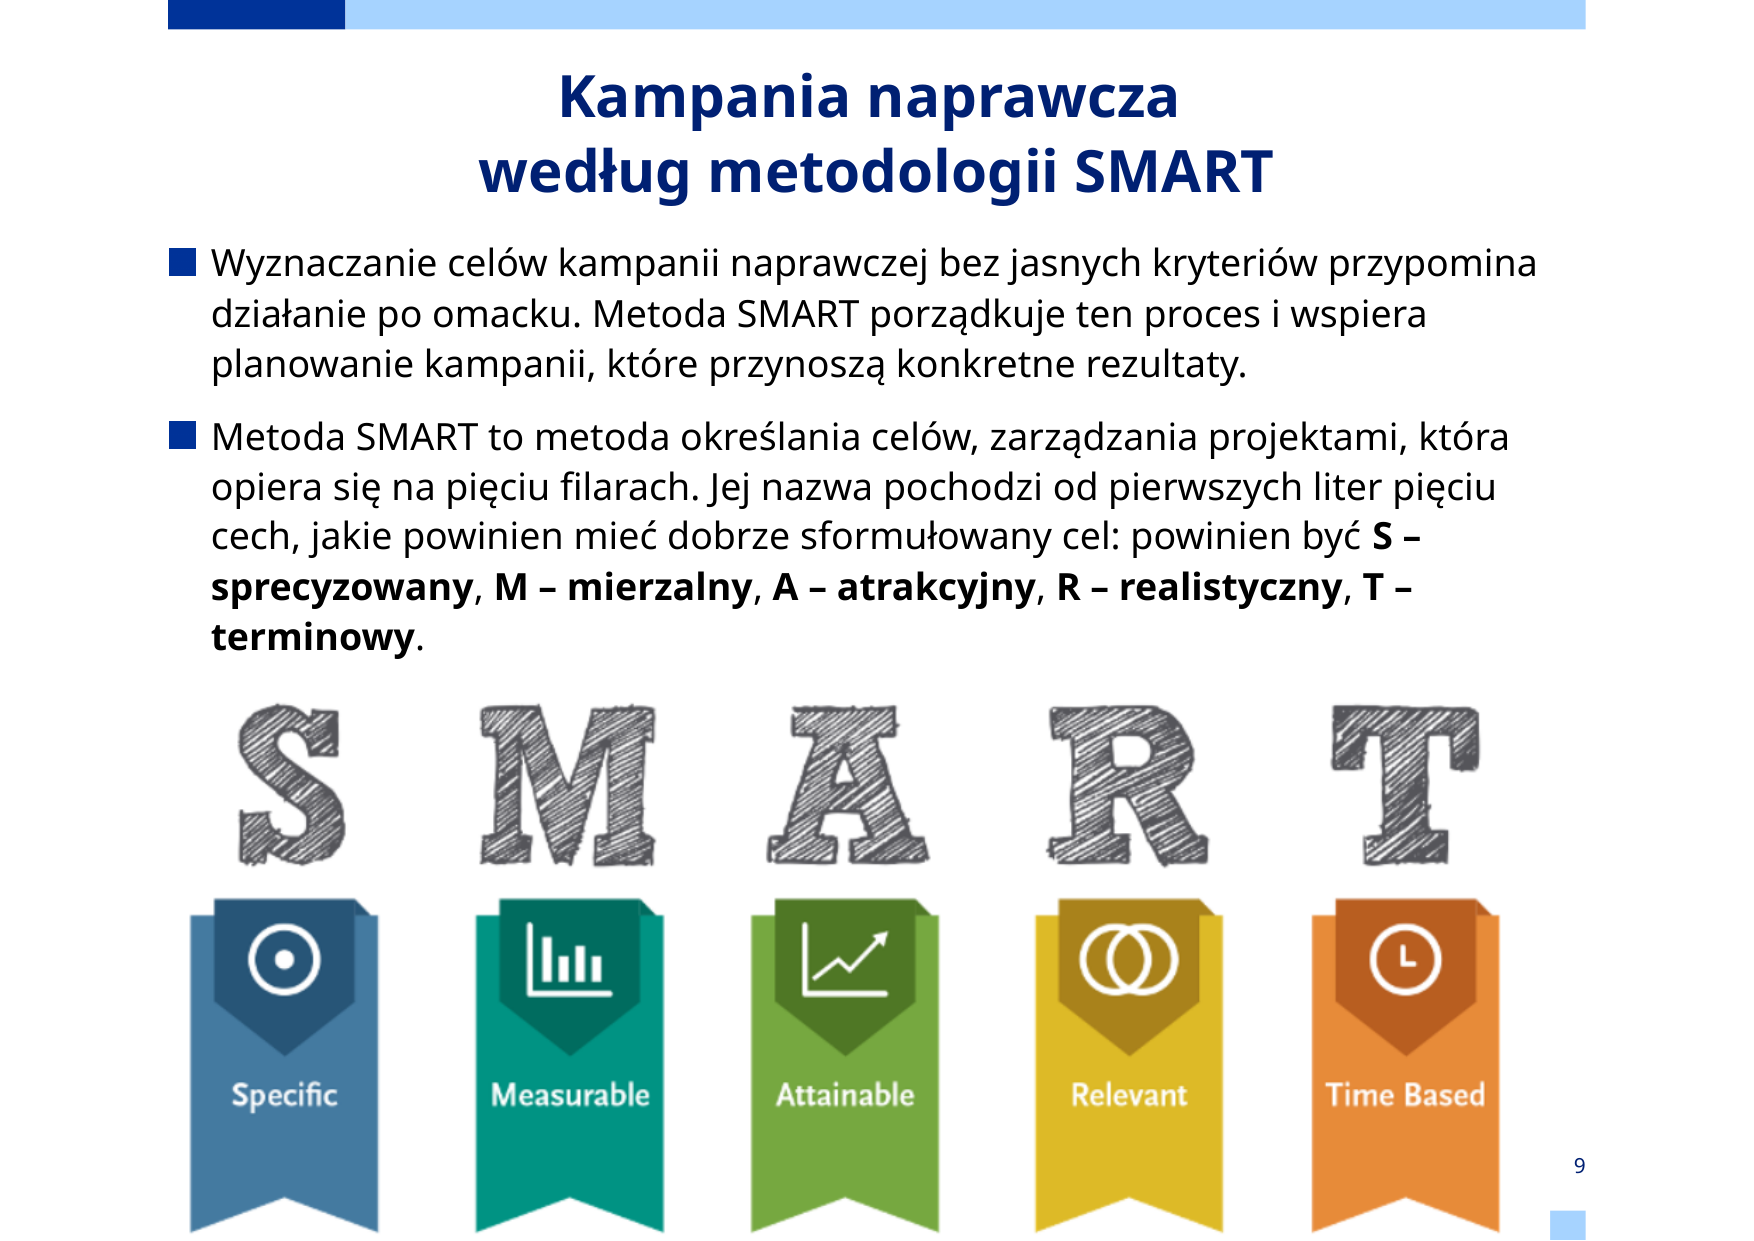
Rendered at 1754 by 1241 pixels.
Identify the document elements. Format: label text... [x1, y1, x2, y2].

list Wyznaczanie celów kampanii naprawczej bez jasnych kryteriów przypomina działanie po omacku. Metoda SMART porządkuje ten proces i wspiera planowanie kampanii, które przynoszą konkretne rezultaty. Metoda SMART to metoda określania celów, zarządzania projektami, która opiera się na pięciu filarach. Jej nazwa pochodzi od pierwszych liter pięciu cech, jakie powinien mieć dobrze sformułowany cel: powinien być S – sprecyzowany, M – mierzalny, A – atrakcyjny, R – realistyczny, T – terminowy. [169, 234, 1587, 1003]
slide_number 9 [1551, 1151, 1586, 1182]
title Kampania naprawcza według metodologii SMART [168, 53, 1586, 232]
picture [169, 421, 196, 449]
picture [169, 248, 196, 276]
picture [132, 669, 1551, 1241]
